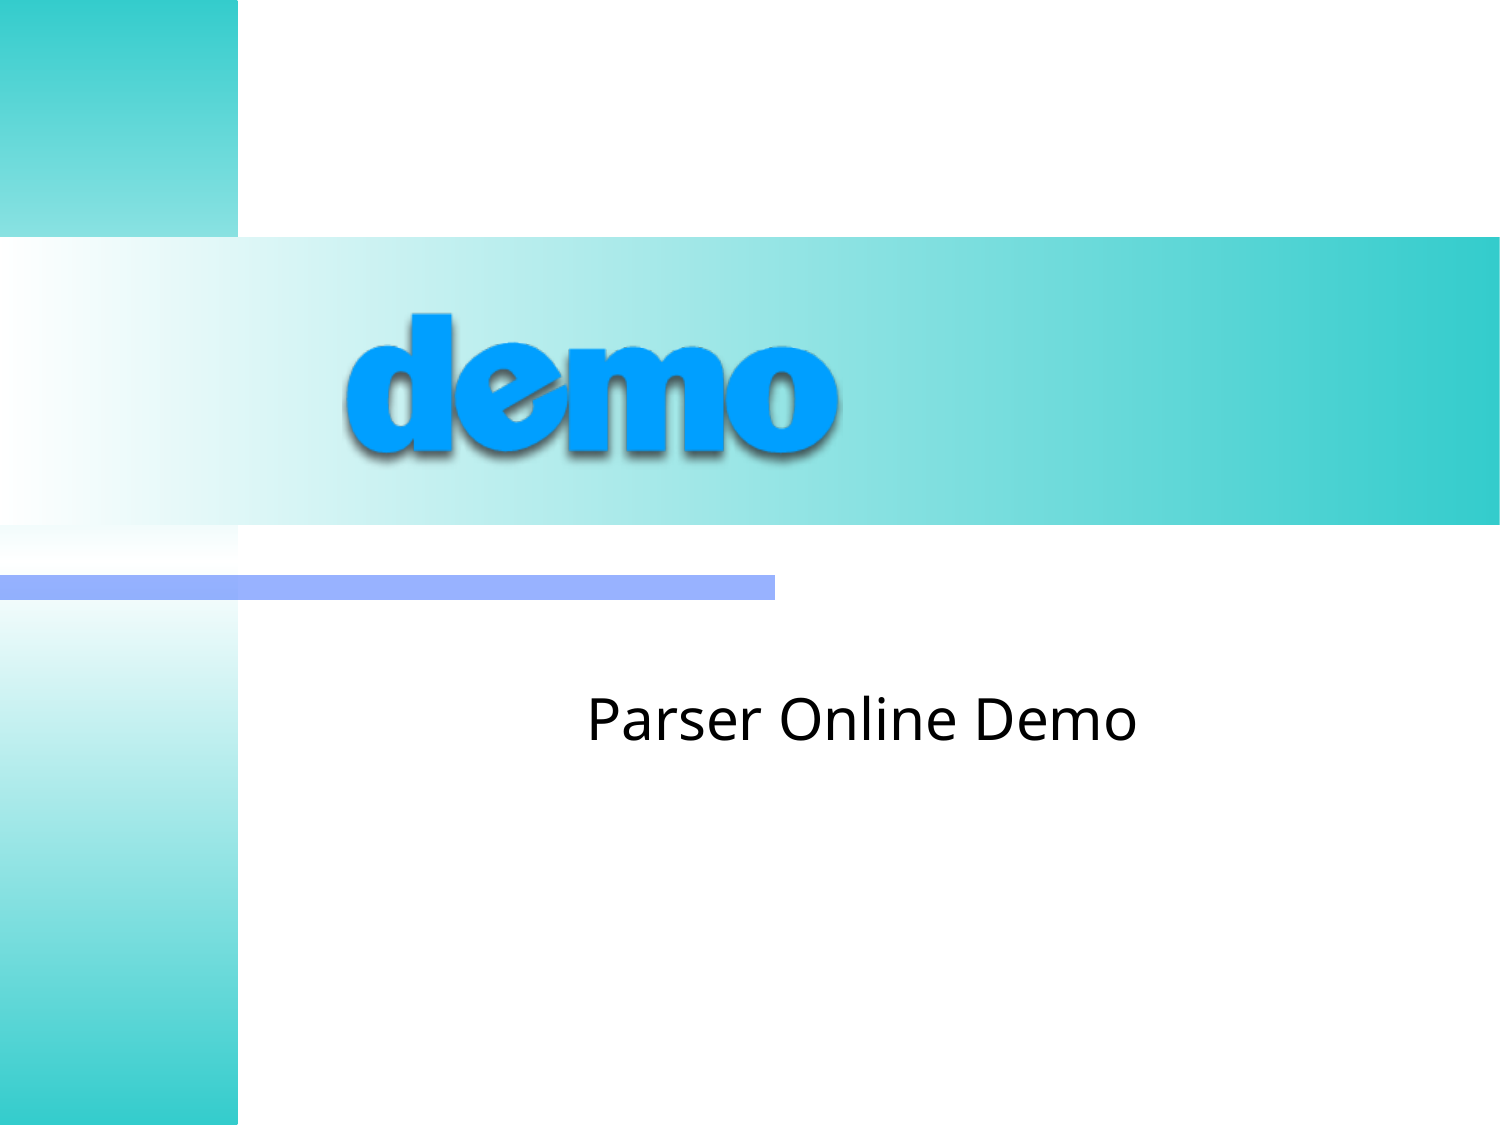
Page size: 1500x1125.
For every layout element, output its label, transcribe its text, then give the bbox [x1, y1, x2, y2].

subtitle Parser Online Demo [337, 674, 1388, 963]
picture [342, 249, 843, 519]
